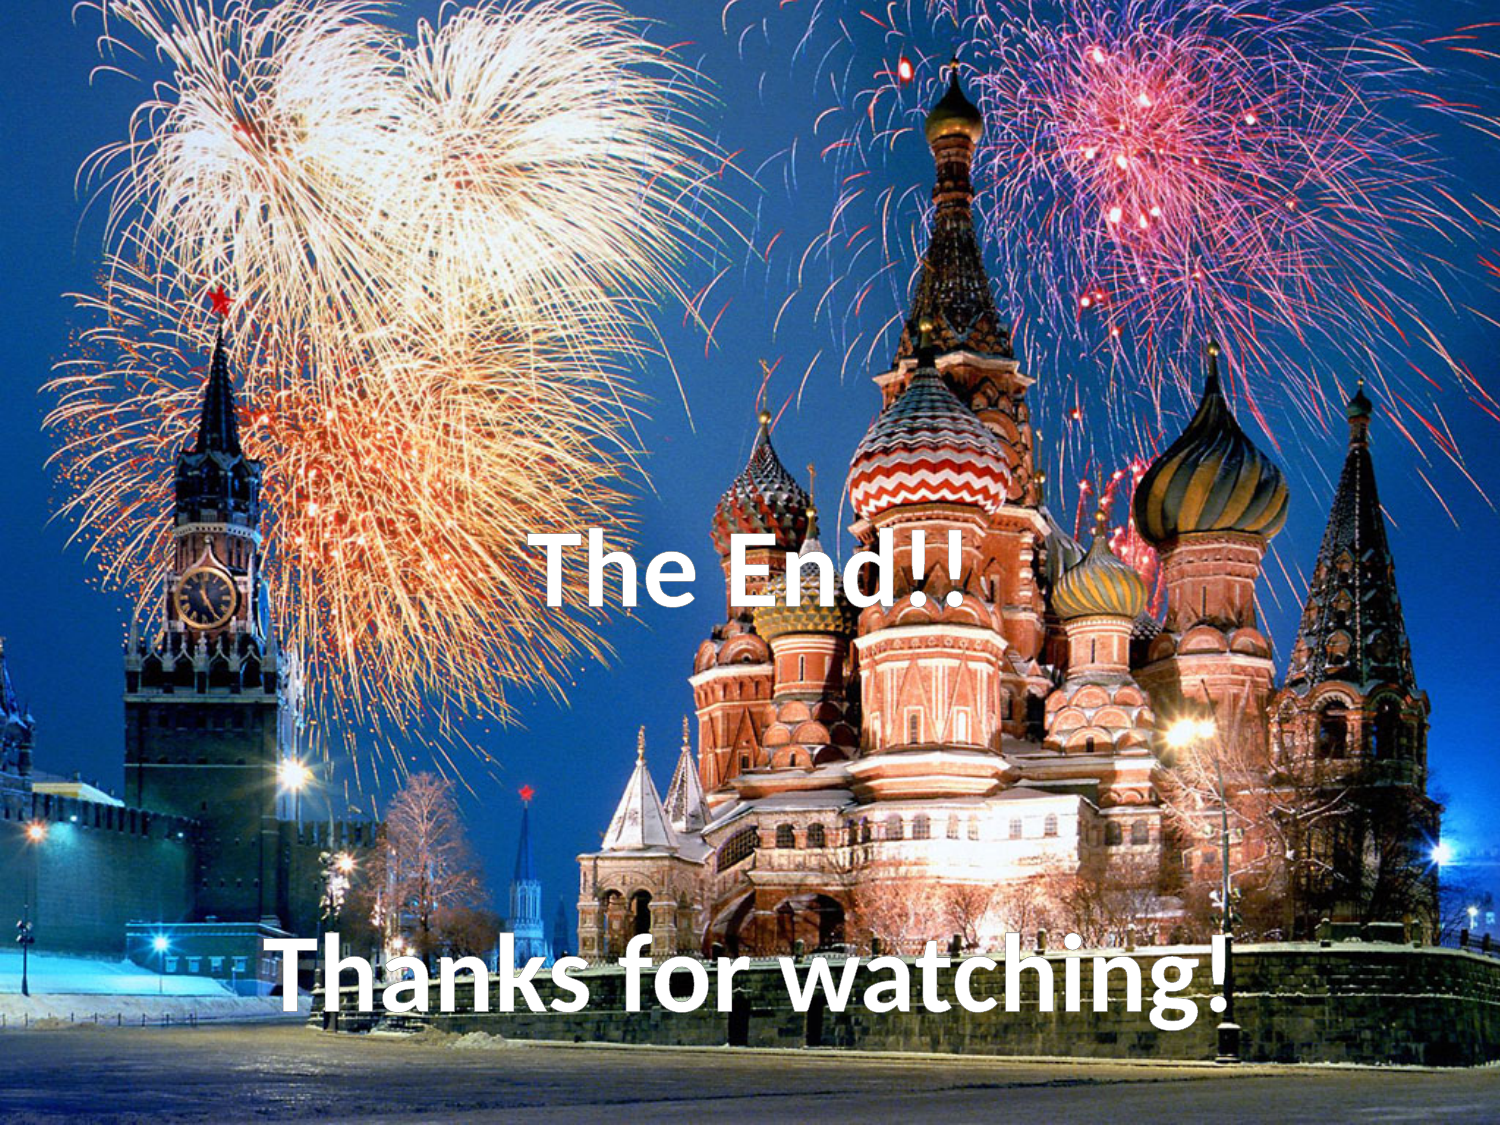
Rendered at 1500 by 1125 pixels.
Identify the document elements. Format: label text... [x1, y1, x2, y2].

text_box The End!! Thanks for watching! [247, 486, 1253, 1042]
picture [0, 0, 1500, 1125]
